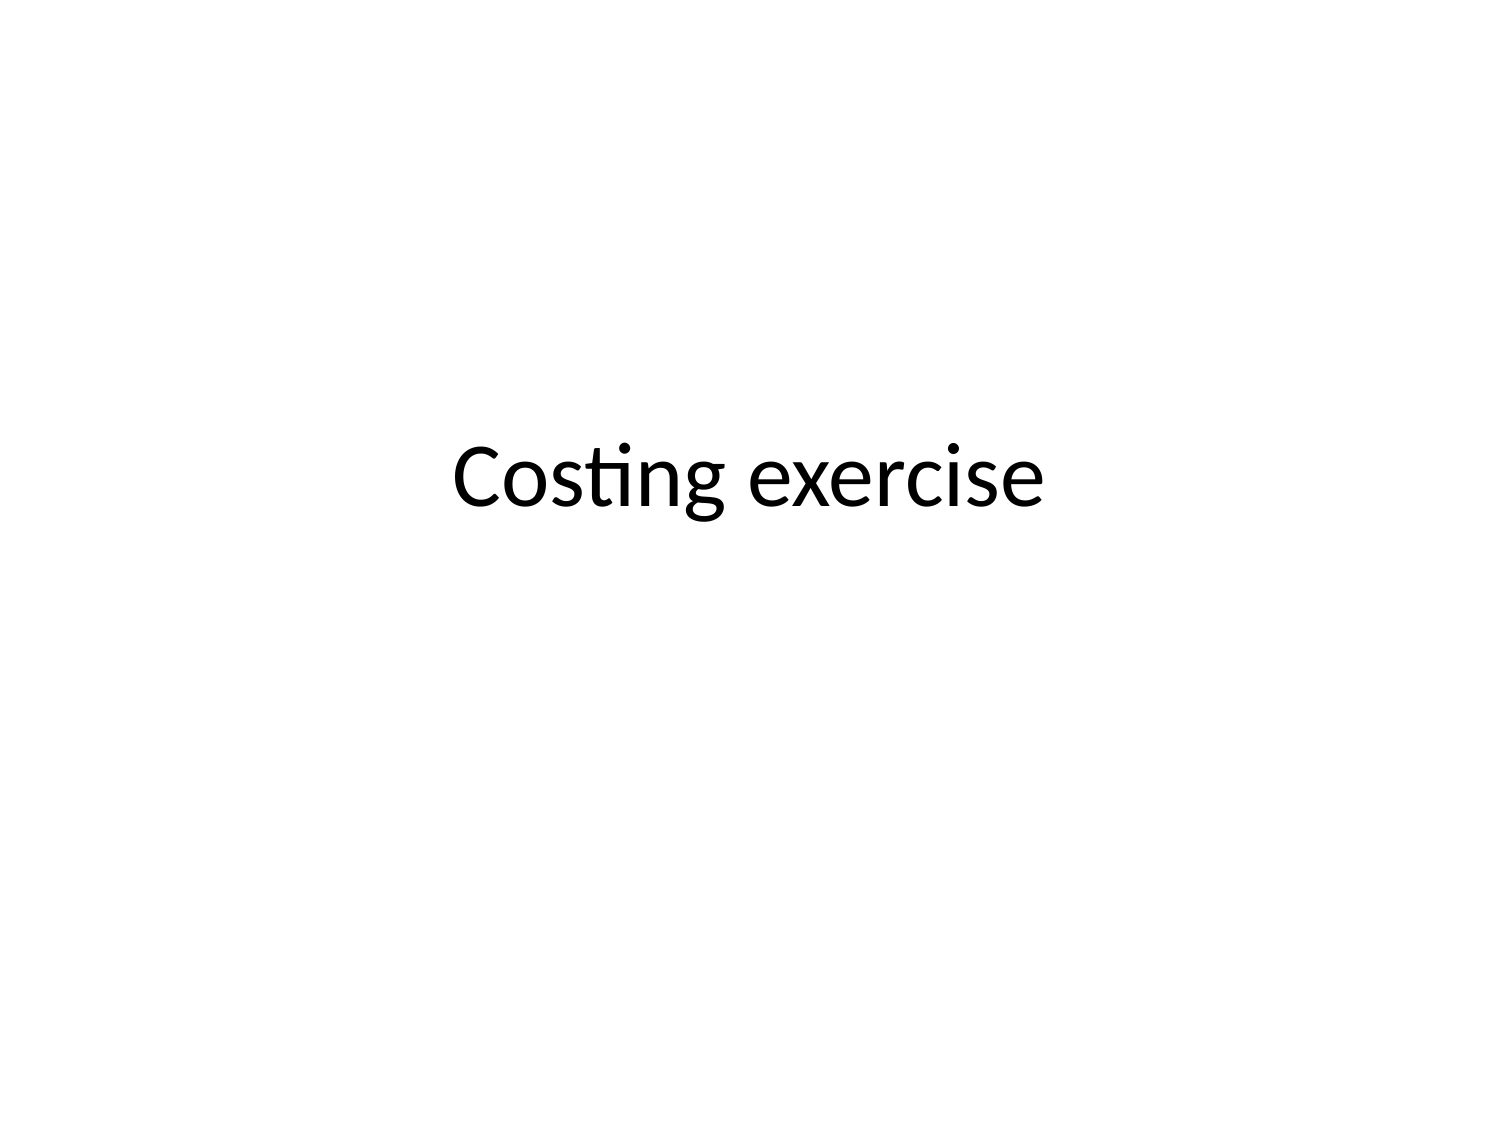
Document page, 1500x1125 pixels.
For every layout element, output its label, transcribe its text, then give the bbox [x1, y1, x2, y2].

title Costing exercise [112, 349, 1388, 591]
